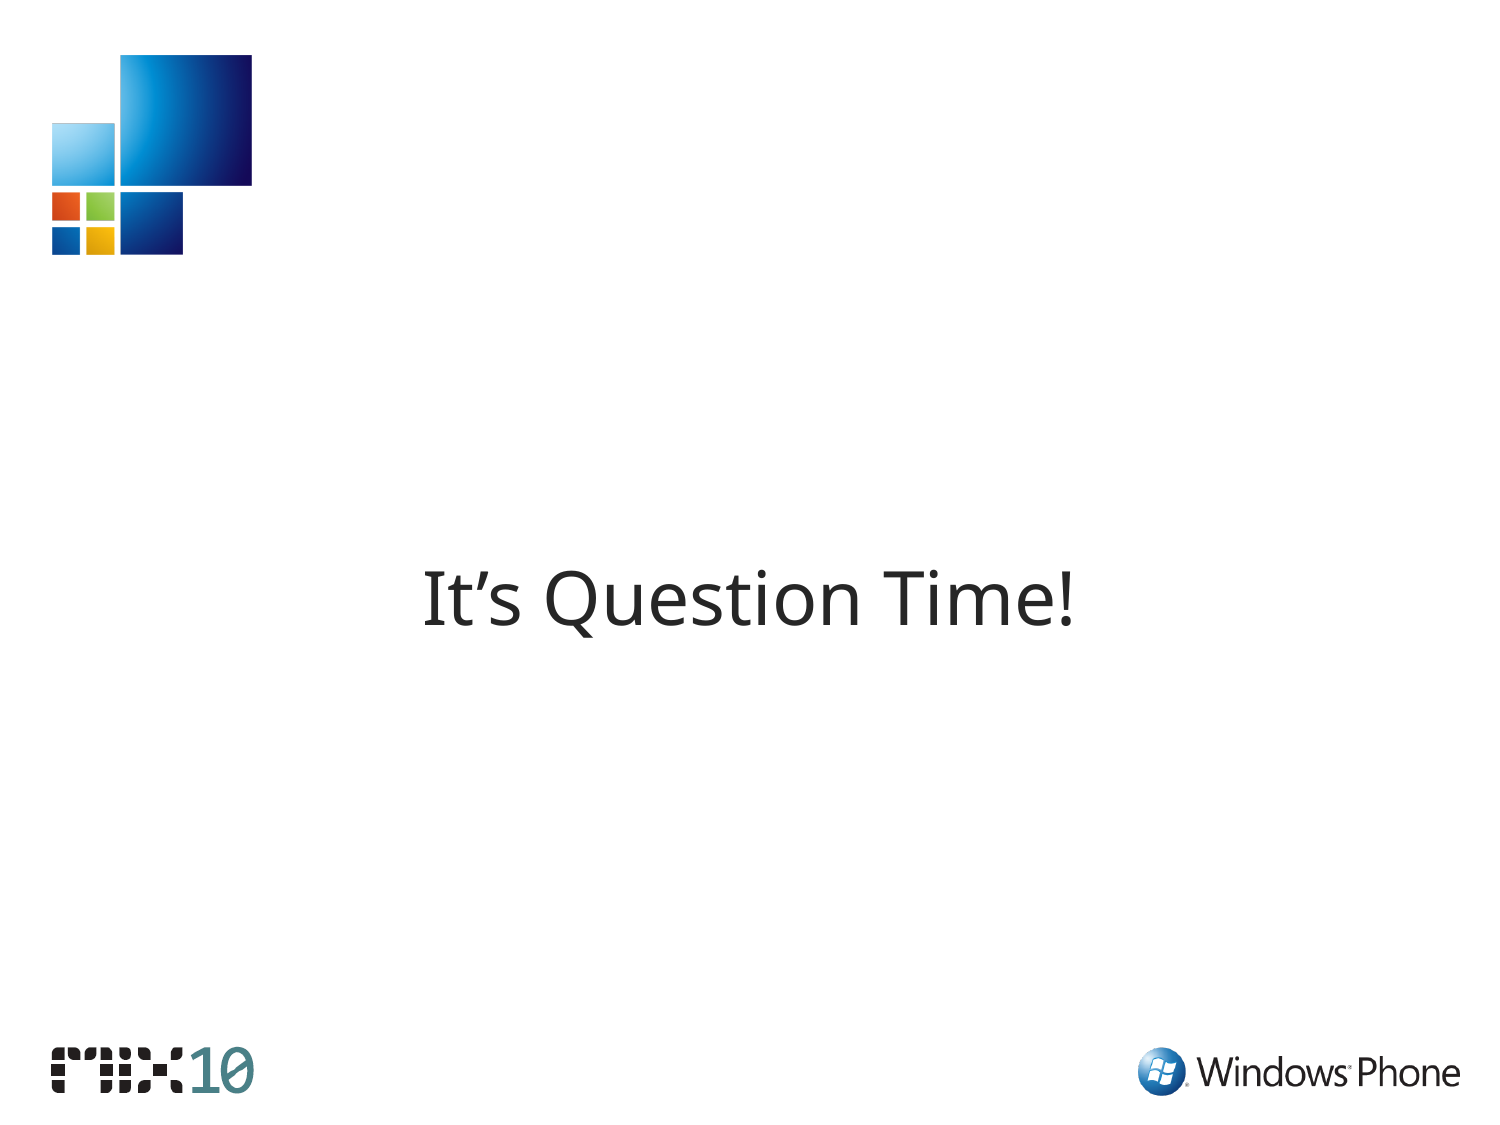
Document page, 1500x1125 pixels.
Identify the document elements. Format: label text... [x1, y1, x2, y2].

picture [46, 49, 257, 260]
subtitle It’s Question Time! [0, 543, 1500, 623]
picture [1128, 1041, 1467, 1101]
picture [46, 1040, 257, 1101]
